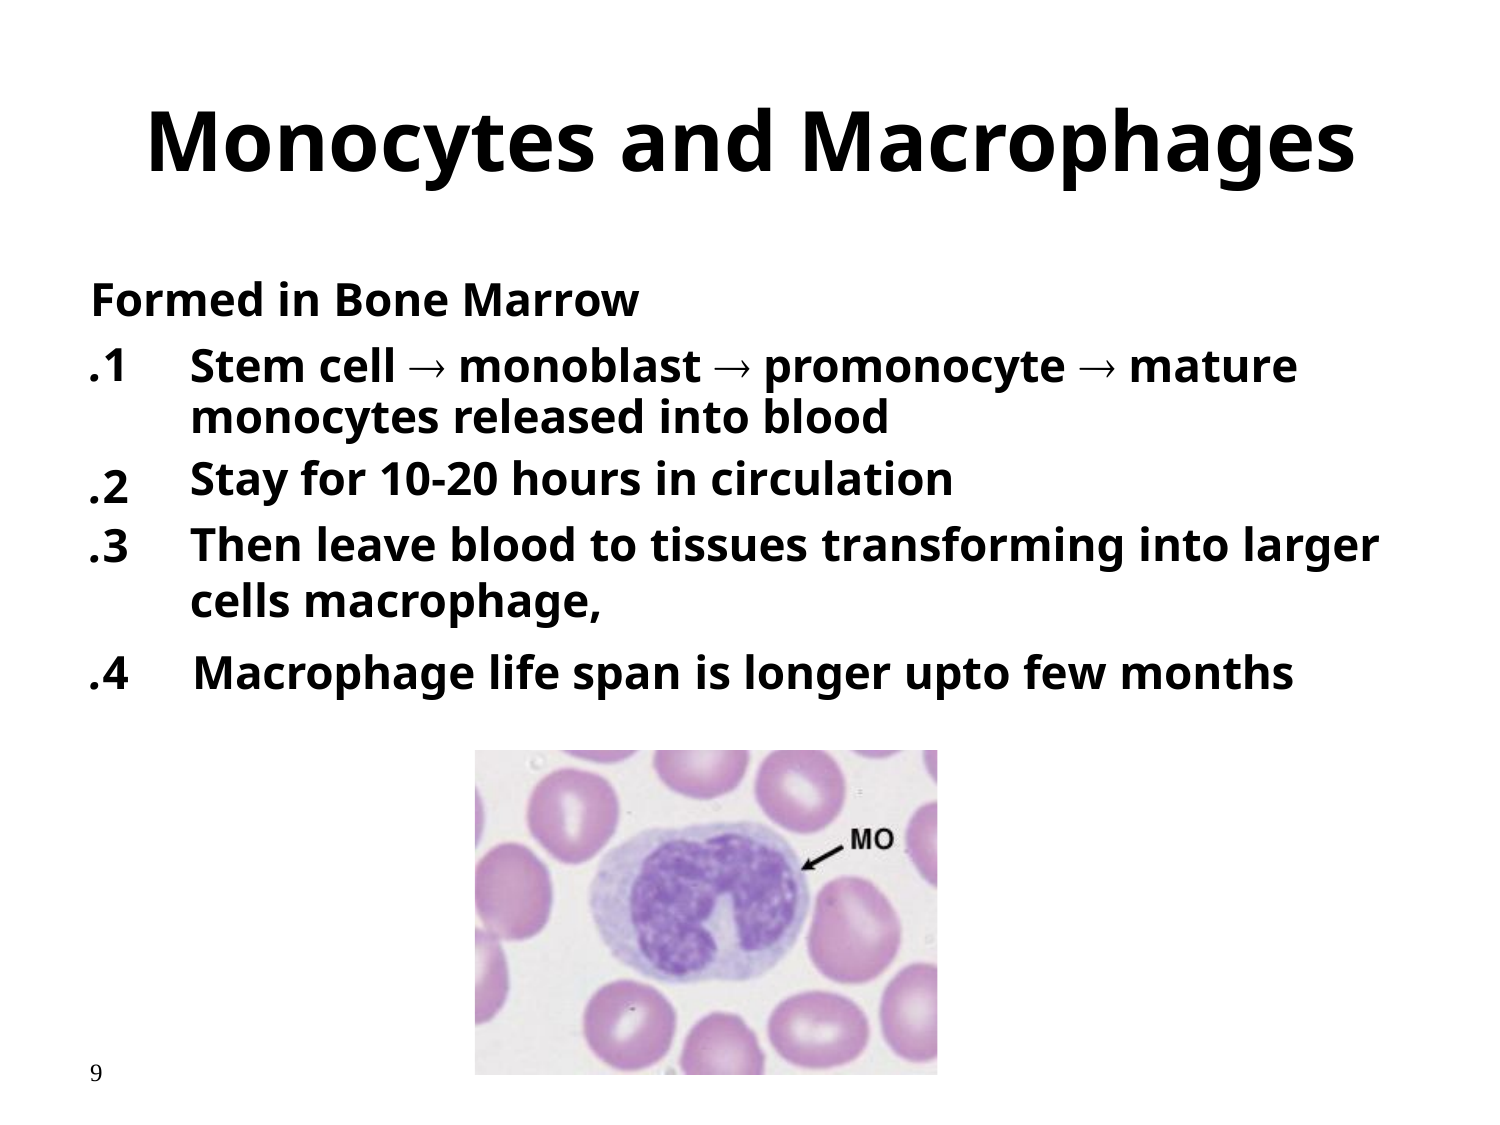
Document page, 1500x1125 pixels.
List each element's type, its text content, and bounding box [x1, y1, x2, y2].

text_box Stem cell  monoblast  promonocyte  mature monocytes released into blood Stay for 10-20 hours in circulation Then leave blood to tissues transforming into larger cells macrophage, .4 Macrophage life span is longer upto few months [87, 339, 1389, 699]
slide_number 10 [85, 1059, 120, 1125]
text_box [474, 750, 938, 1075]
text_box Formed in Bone Marrow [87, 270, 643, 326]
title Monocytes and Macrophages [136, 55, 1364, 276]
